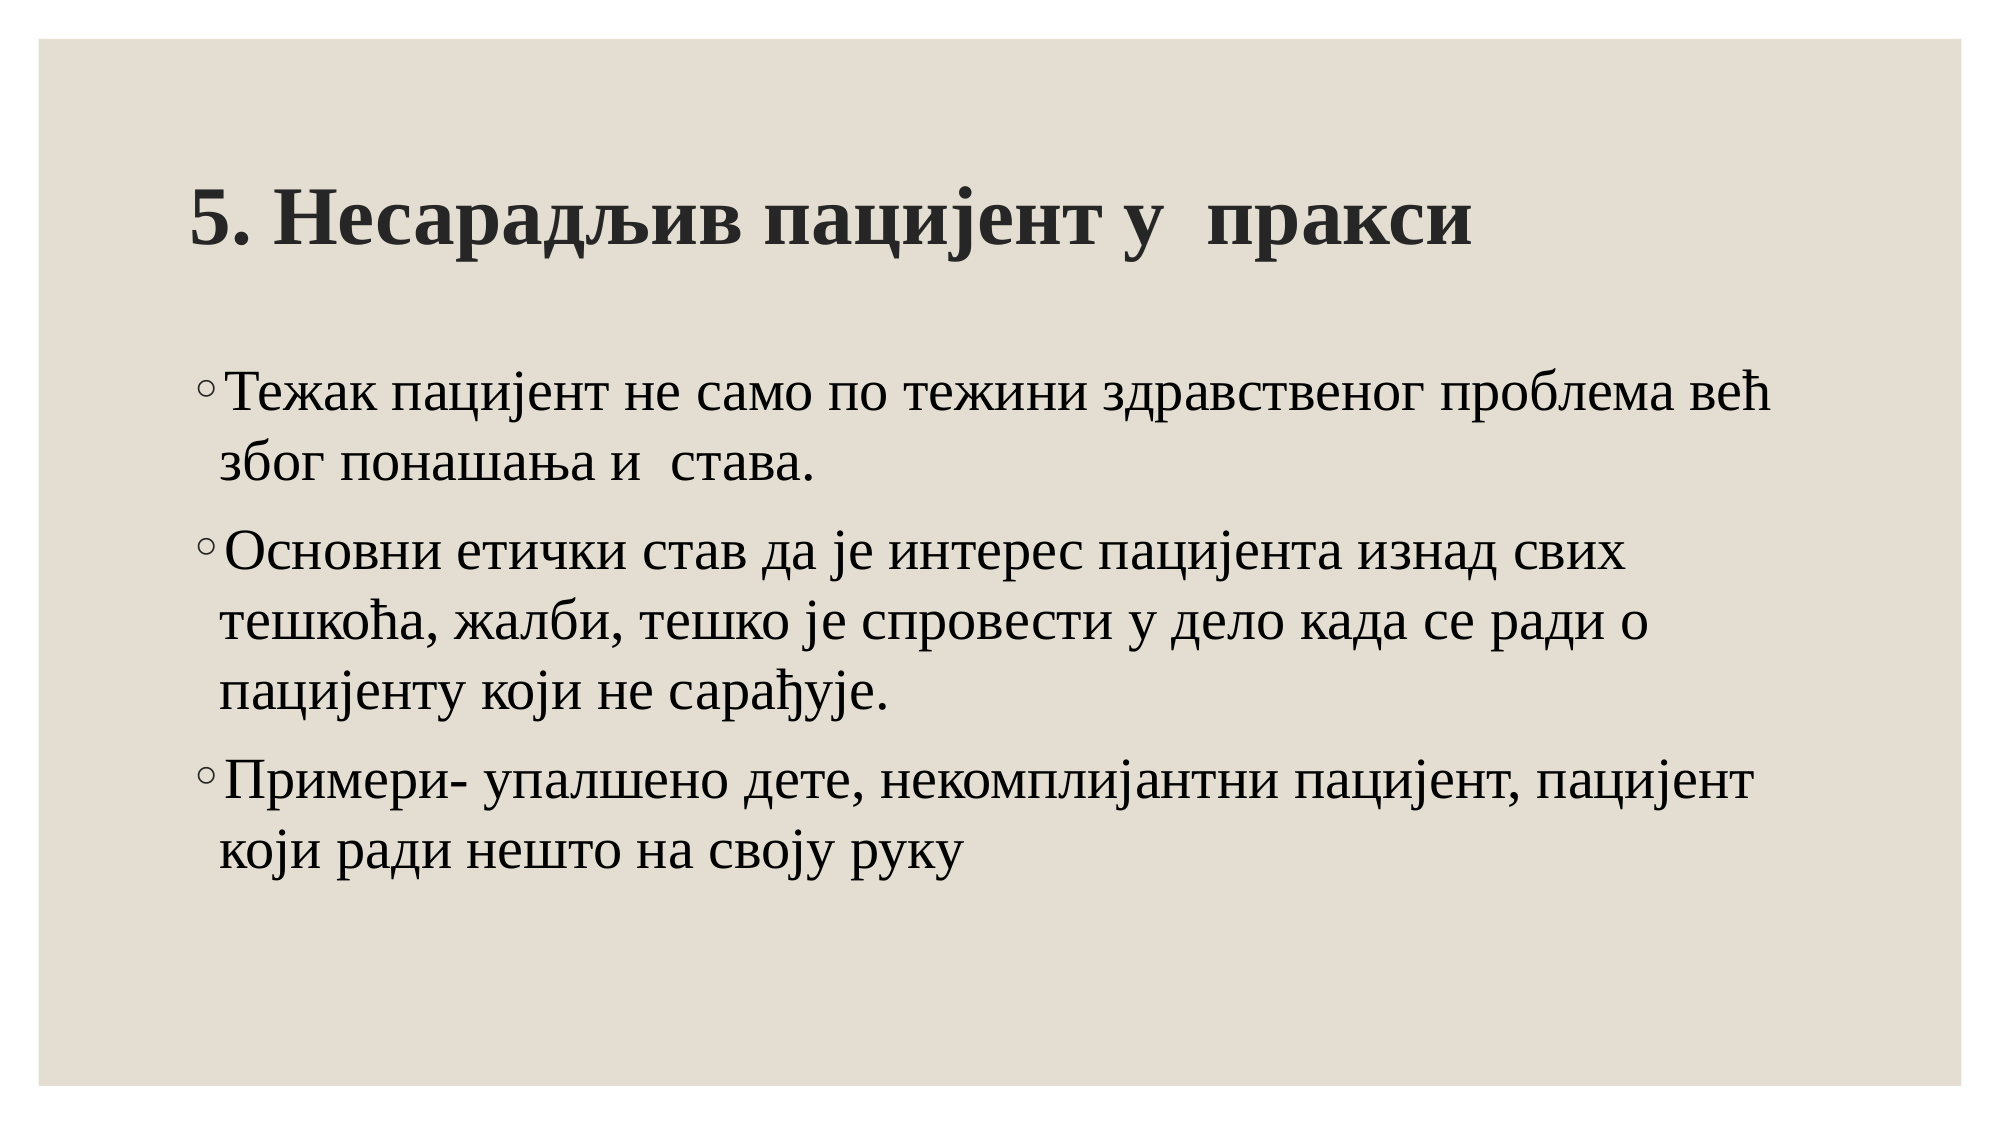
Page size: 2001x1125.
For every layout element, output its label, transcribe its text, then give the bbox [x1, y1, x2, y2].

title 5. Несарадљив пацијент у пракси [174, 105, 1825, 331]
list Тежак пацијент не само по тежини здравственог проблема већ због понашања и става. Основни етички став да је интерес пацијента изнад свих тешкоћа, жалби, тешко је спровести у дело када се ради о пацијенту који не сарађује. Примери- упалшено дете, некомплијантни пацијент, пацијент који ради нешто на своју руку [174, 345, 1825, 990]
